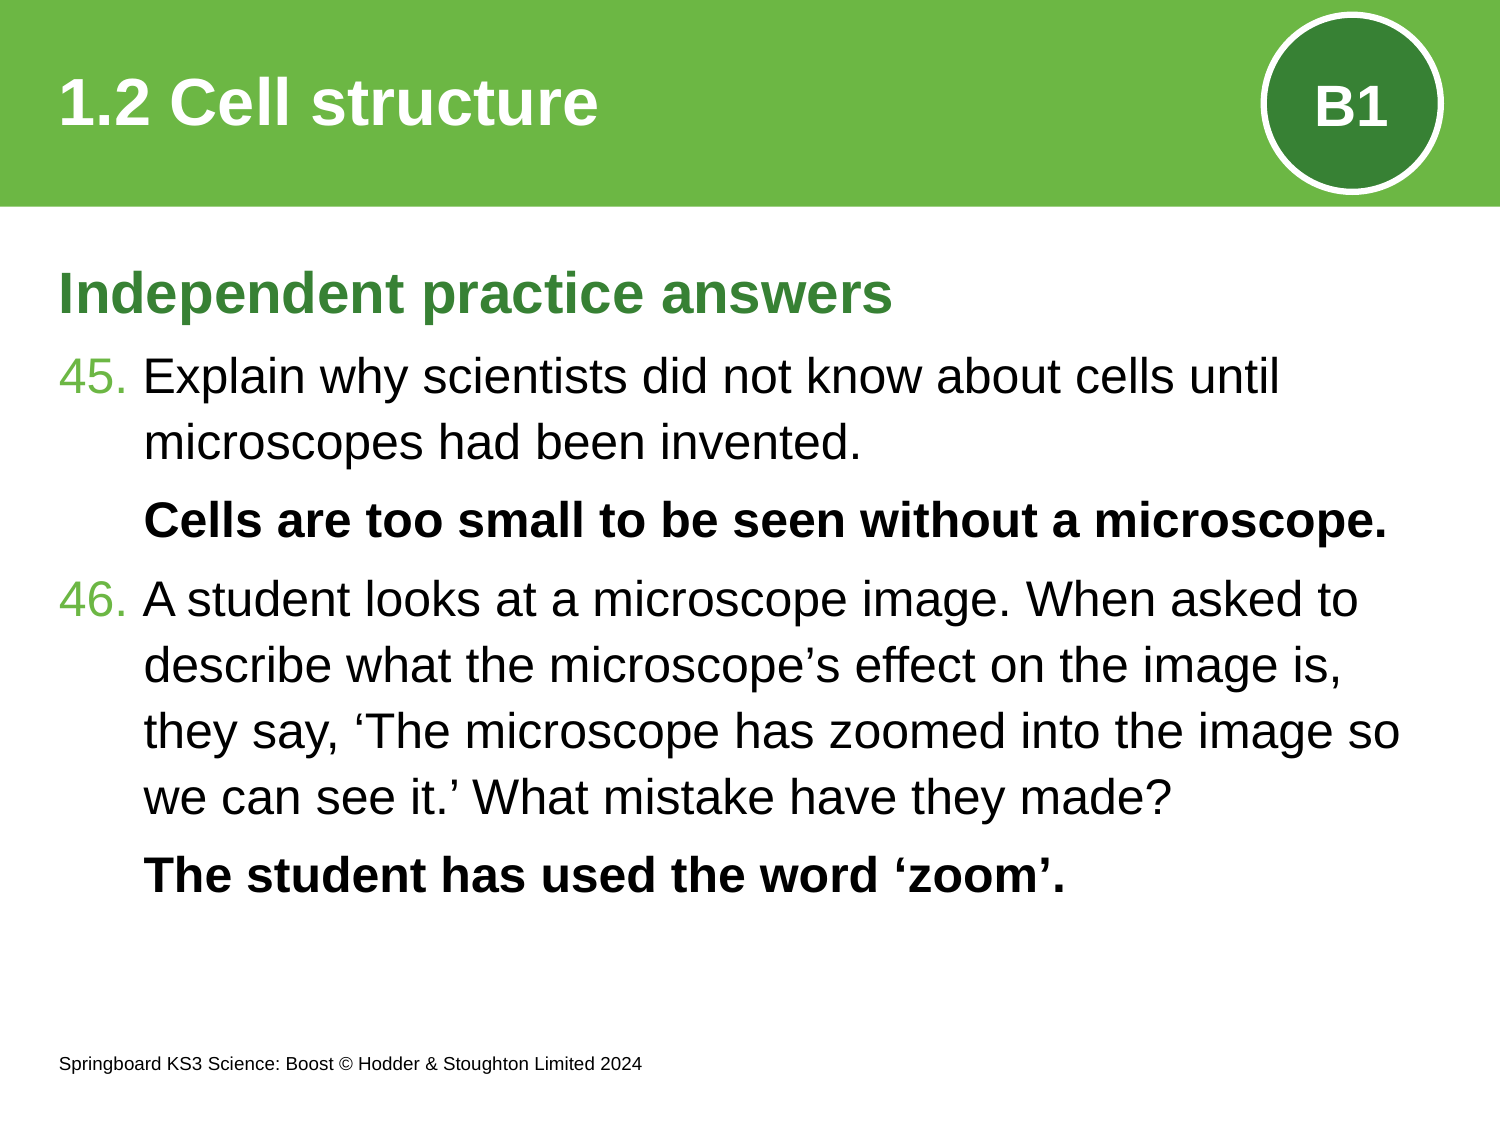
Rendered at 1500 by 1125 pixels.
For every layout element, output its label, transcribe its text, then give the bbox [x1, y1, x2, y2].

title 1.2 Cell structure [59, 0, 1240, 207]
text_box B1 [1262, 13, 1442, 193]
footer Springboard KS3 Science: Boost © Hodder & Stoughton Limited 2024 [59, 1033, 680, 1094]
list Independent practice answers 45. Explain why scientists did not know about cells until microscopes had been invented. Cells are too small to be seen without a microscope. 46. A student looks at a microscope image. When asked to describe what the microscope’s effect on the image is, they say, ‘The microscope has zoomed into the image so we can see it.’ What mistake have they made? The student has used the word ‘zoom’. [59, 248, 1441, 987]
